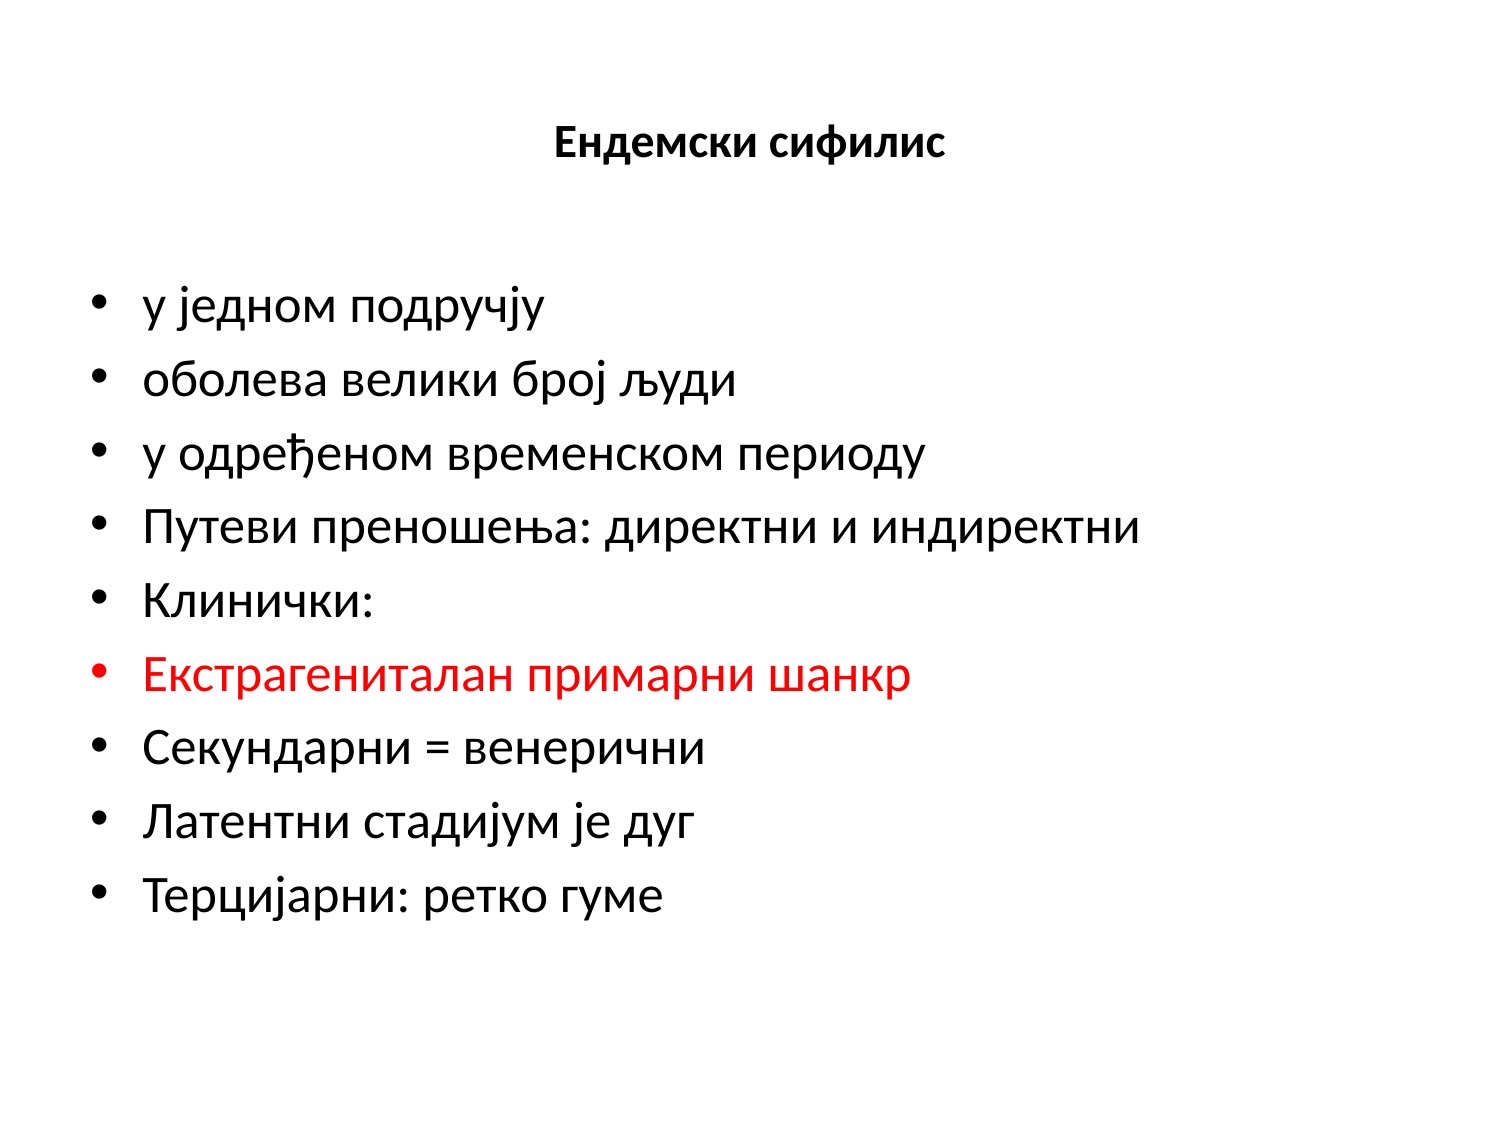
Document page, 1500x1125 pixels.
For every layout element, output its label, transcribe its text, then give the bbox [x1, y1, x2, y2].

list у једном подручју оболева велики број људи у одређеном временском периоду Путеви преношења: директни и индиректни Клинички: Екстрагениталан примарни шанкр Секундарни = венерични Латентни стадијум је дуг Терцијарни: ретко гуме [75, 262, 1425, 1005]
title Ендемски сифилис [75, 45, 1425, 233]
